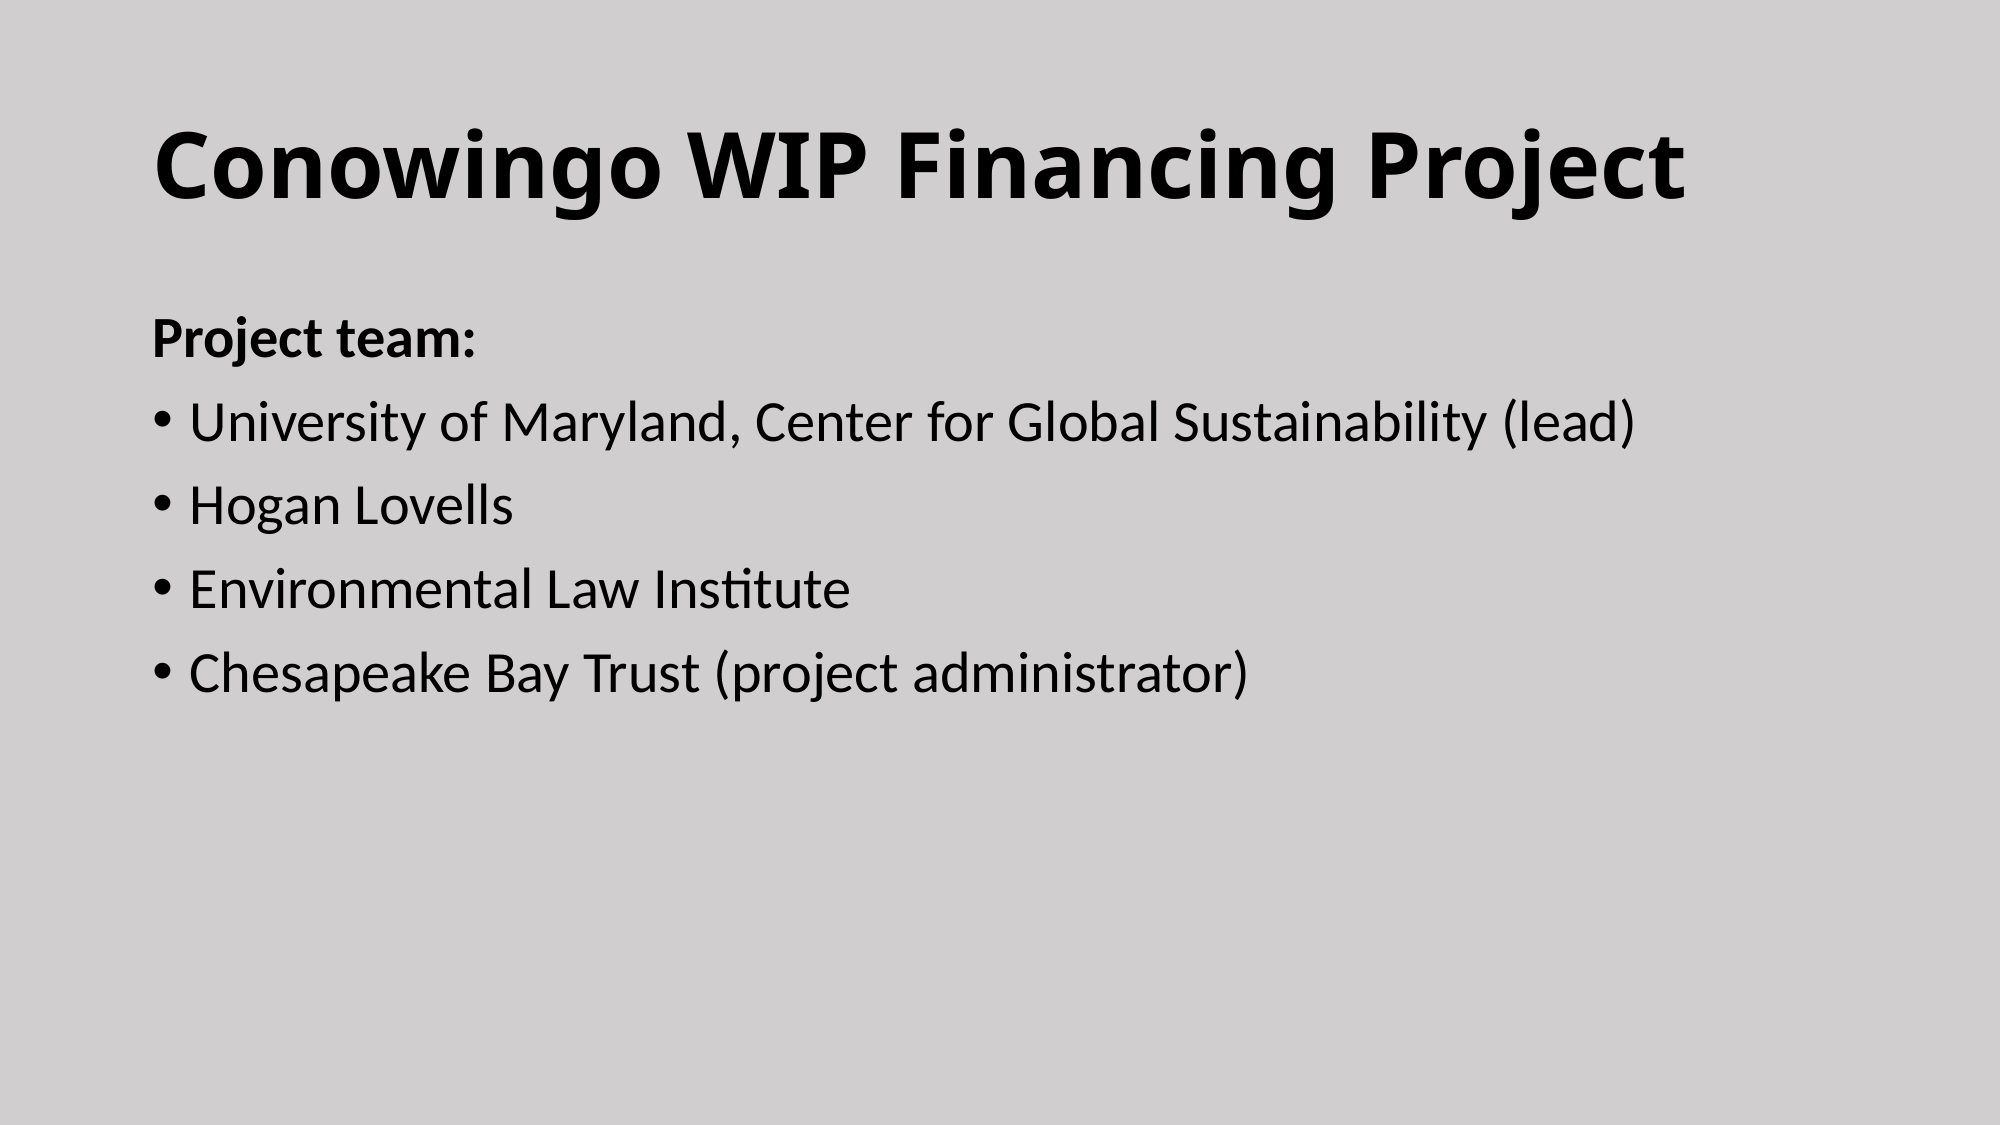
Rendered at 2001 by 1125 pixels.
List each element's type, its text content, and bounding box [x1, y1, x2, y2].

title Conowingo WIP Financing Project [137, 59, 1863, 278]
list Project team: University of Maryland, Center for Global Sustainability (lead) Hogan Lovells Environmental Law Institute Chesapeake Bay Trust (project administrator) [137, 299, 1863, 1014]
